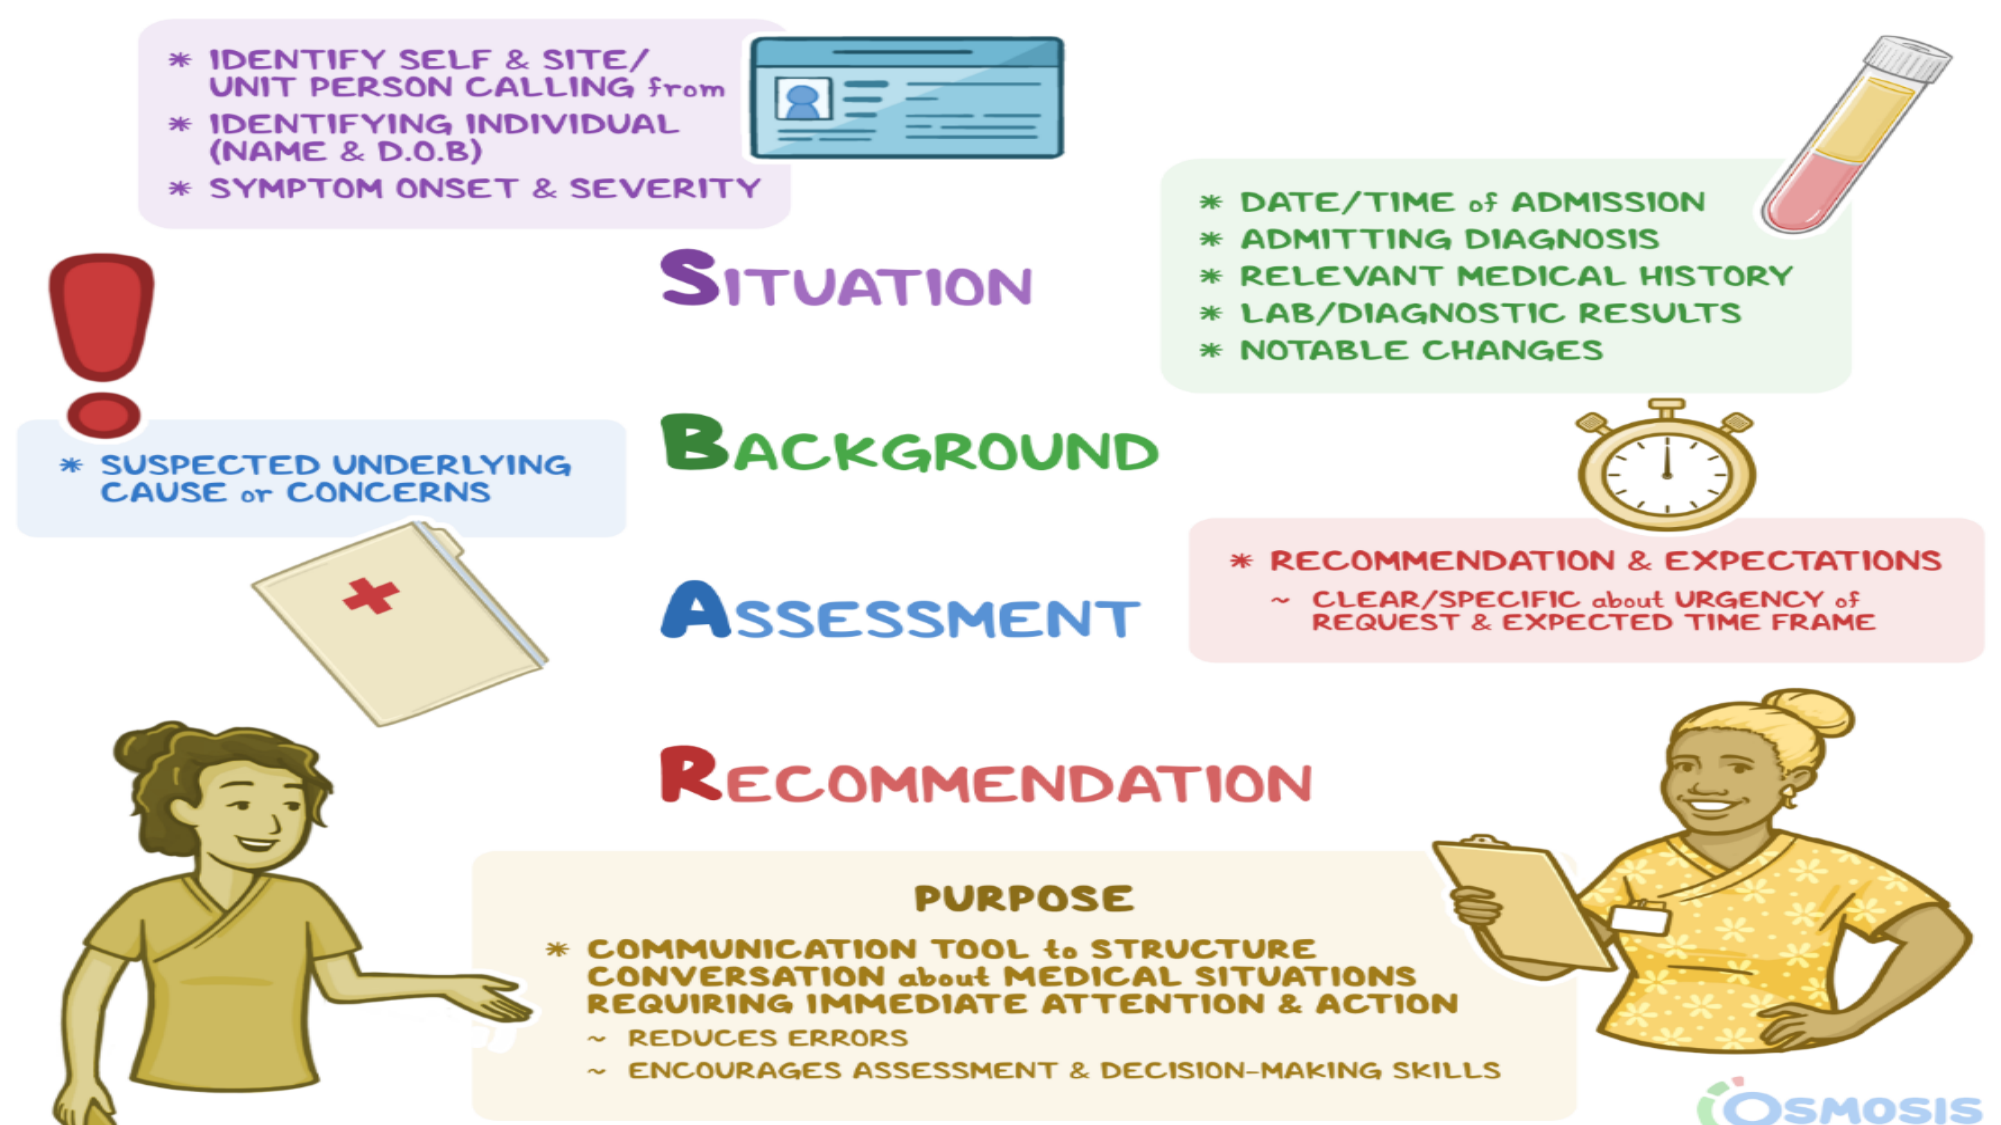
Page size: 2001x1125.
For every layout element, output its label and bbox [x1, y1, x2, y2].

list [0, 0, 2000, 1125]
